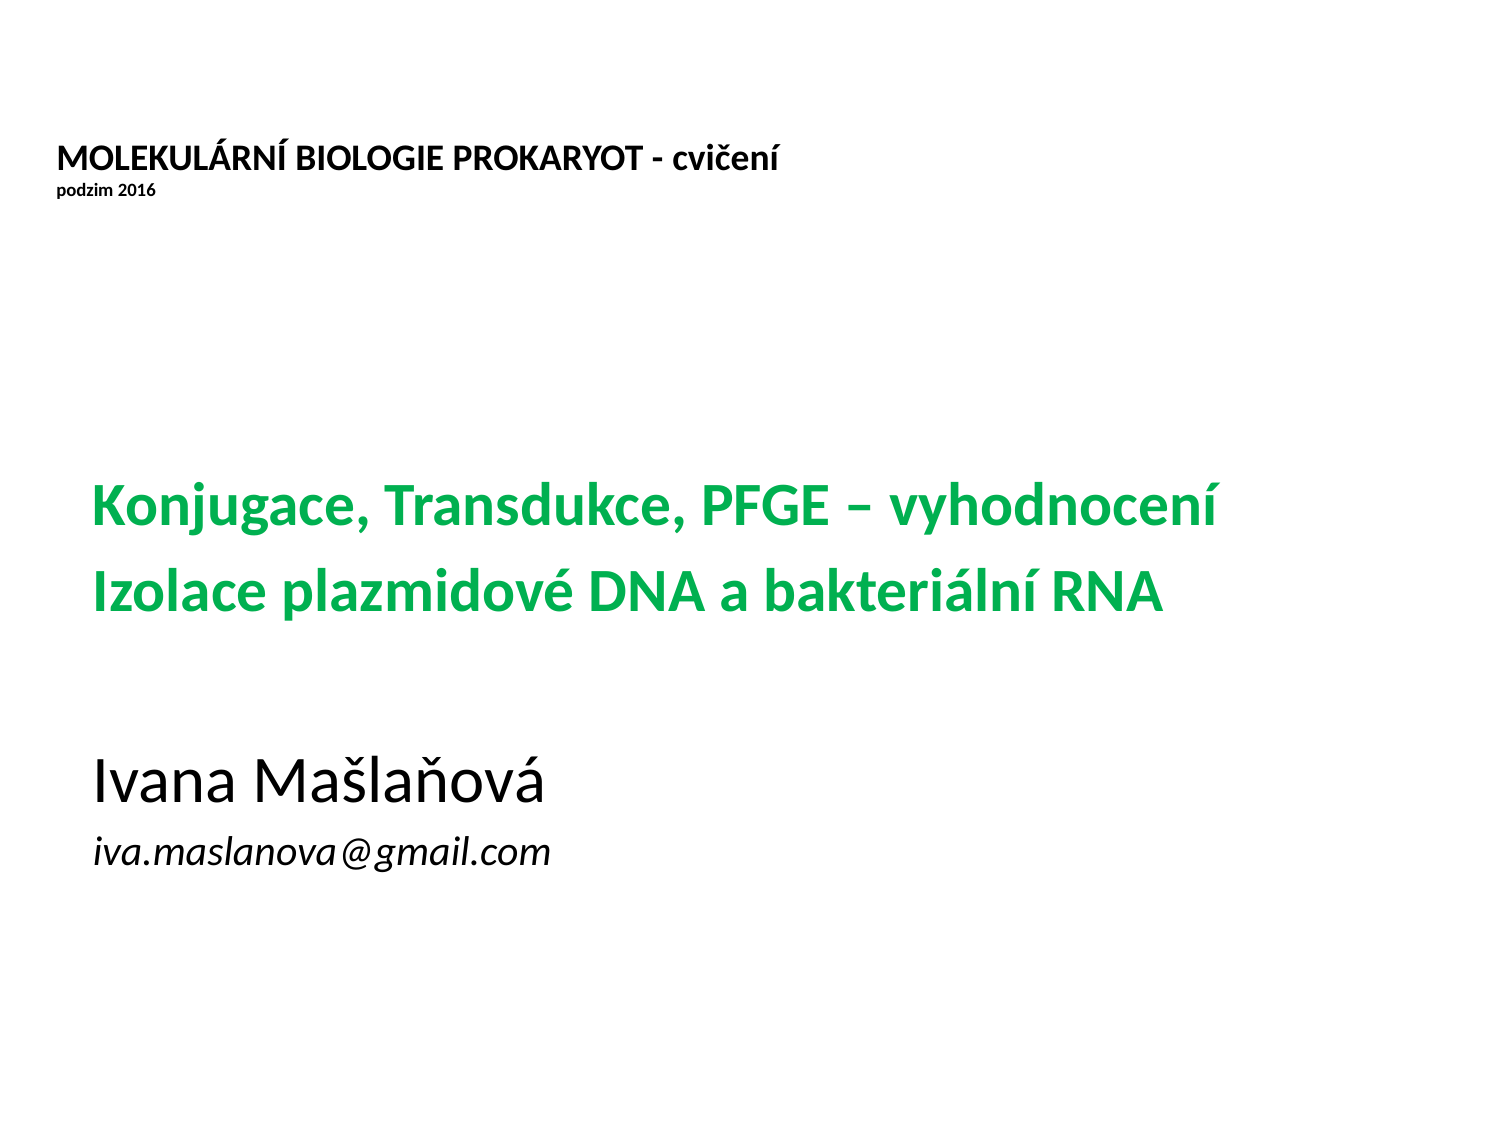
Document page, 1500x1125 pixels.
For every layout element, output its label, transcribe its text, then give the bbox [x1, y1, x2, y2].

title Molekulární biologie prokaryot - cvičení podzim 2016 [41, 125, 1459, 209]
text_box Ivana Mašlaňová iva.maslanova@gmail.com [77, 727, 1128, 905]
subtitle Konjugace, Transdukce, PFGE – vyhodnocení Izolace plazmidové DNA a bakteriální RNA [78, 456, 1376, 634]
